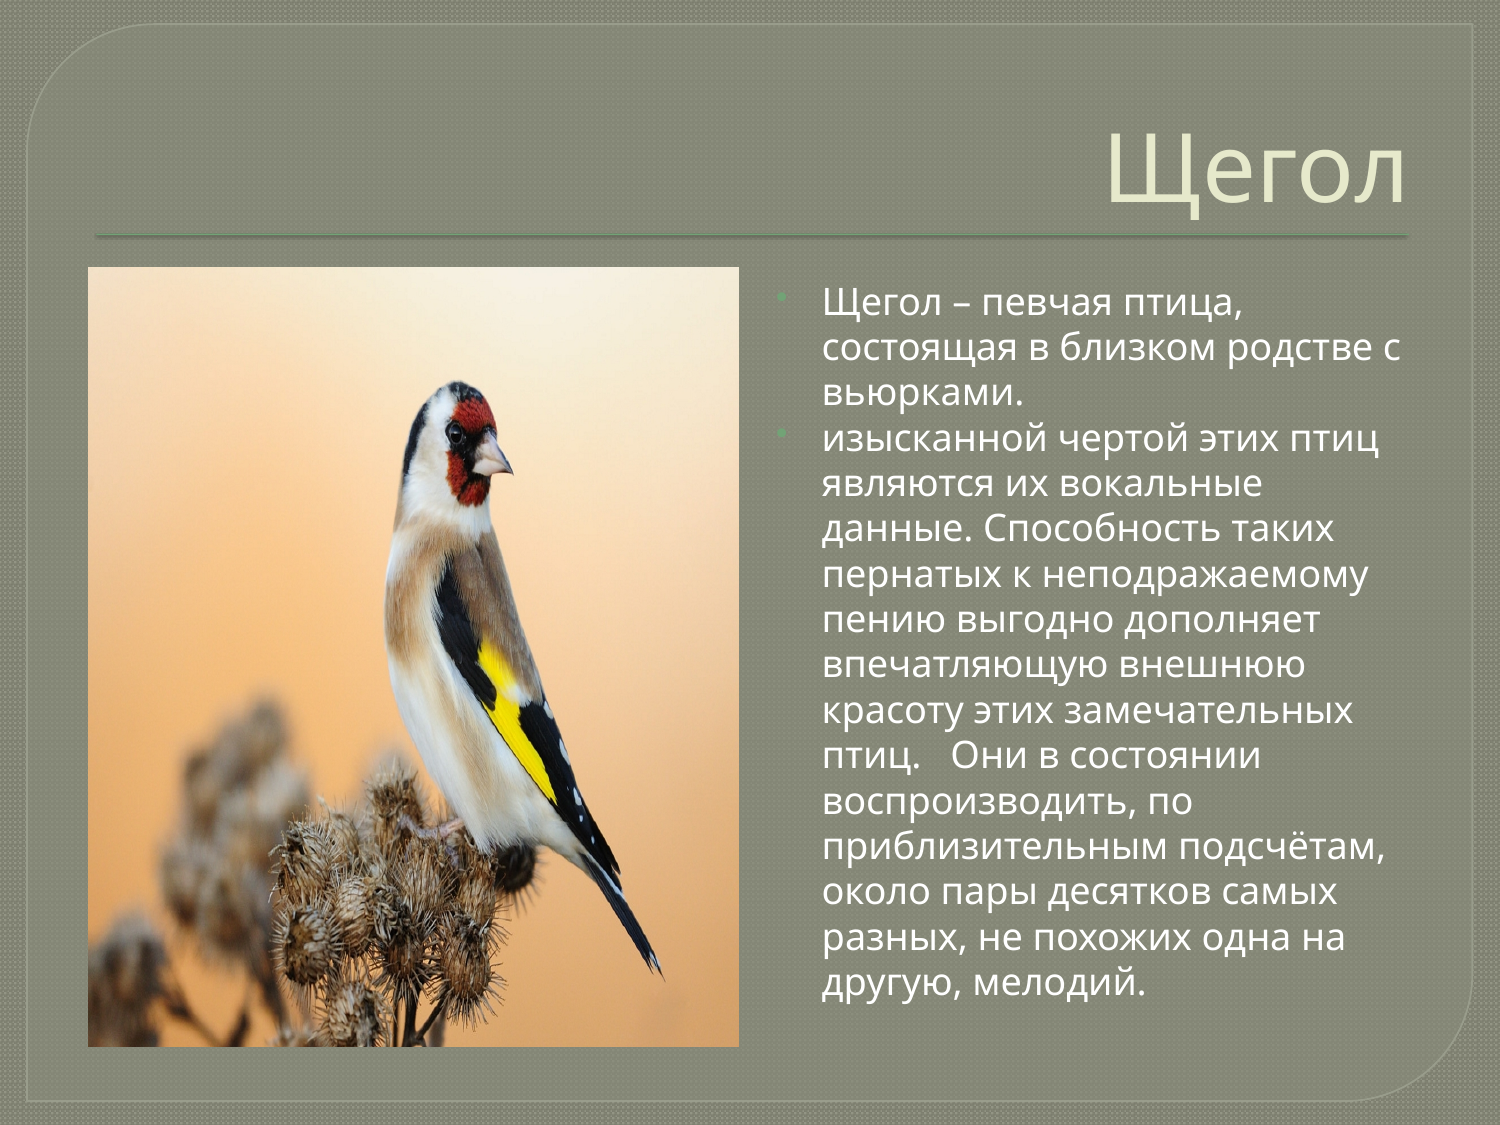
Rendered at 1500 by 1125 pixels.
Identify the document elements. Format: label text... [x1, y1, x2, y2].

list Щегол – певчая птица, состоящая в близком родстве с вьюрками. изысканной чертой этих птиц являются их вокальные данные. Способность таких пернатых к неподражаемому пению выгодно дополняет впечатляющую внешнюю красоту этих замечательных птиц. Они в состоянии воспроизводить, по приблизительным подсчётам, около пары десятков самых разных, не похожих одна на другую, мелодий. [762, 270, 1425, 1013]
picture [88, 266, 739, 1047]
title Щегол [75, 41, 1425, 230]
